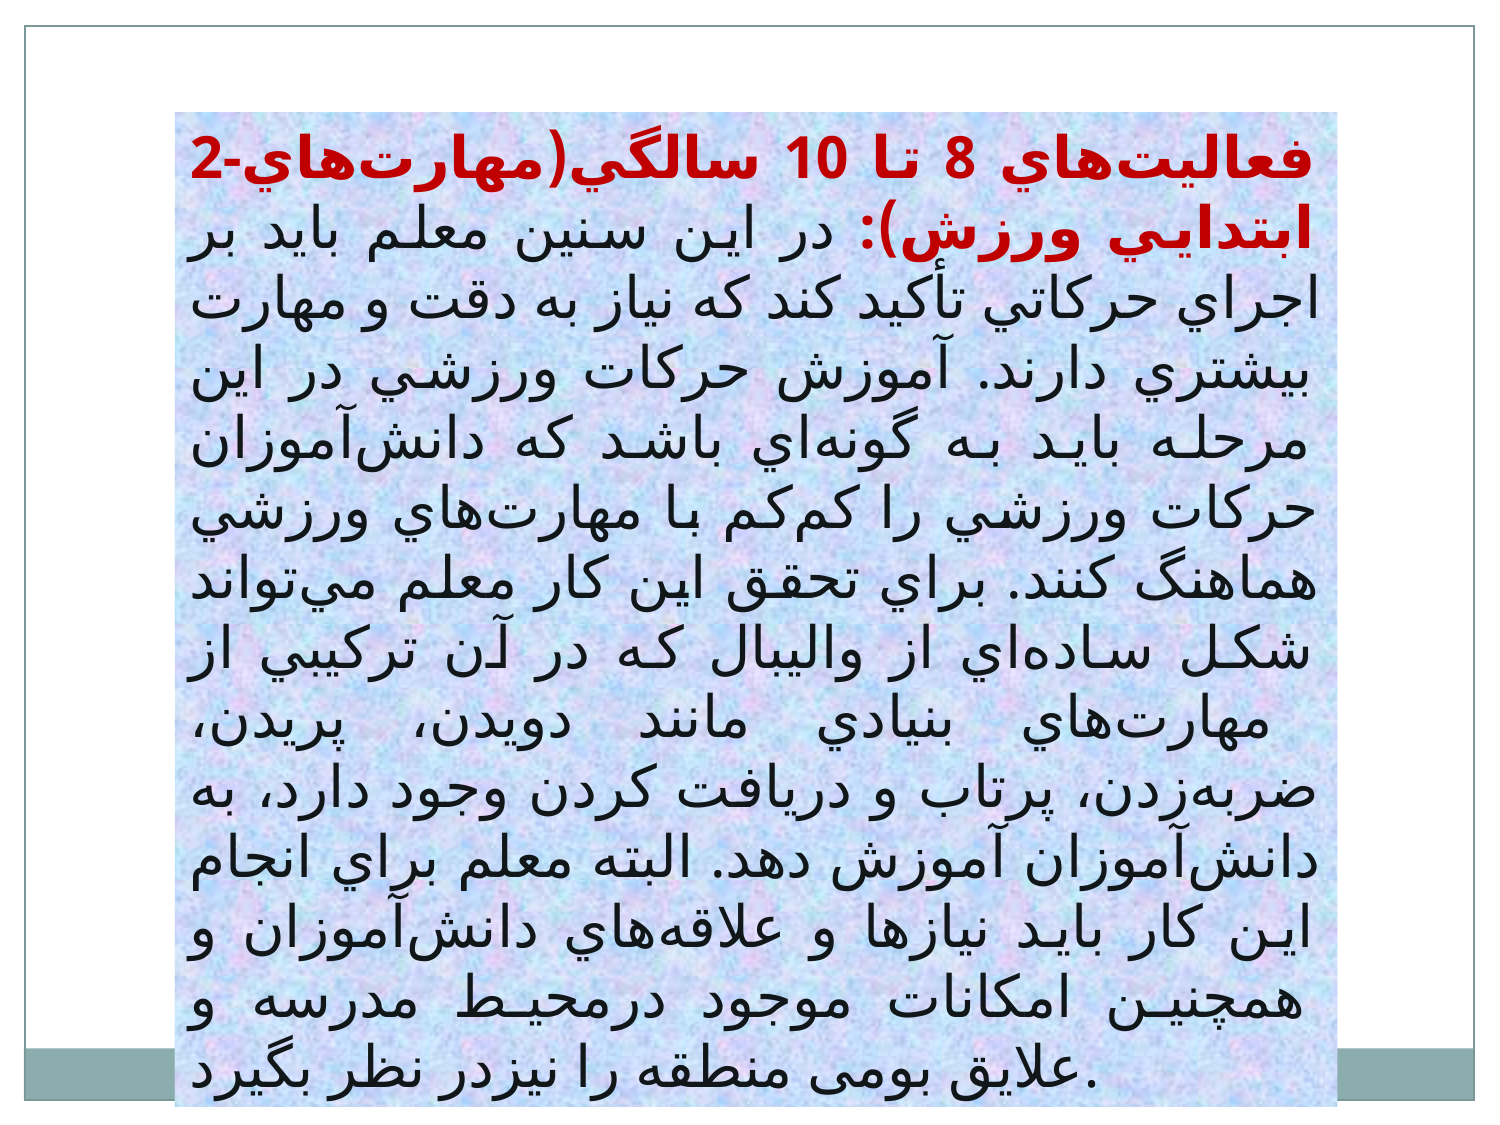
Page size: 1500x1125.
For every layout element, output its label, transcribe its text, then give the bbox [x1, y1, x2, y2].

text_box 2-فعاليت‌هاي 8 تا 10 سالگي(مهارت‌هاي ابتدايي ورزش): در اين سنين معلم بايد بر اجراي حركاتي تأكيد كند كه نياز به دقت و مهارت بيشتري دارند. آموزش حركات ورزشي در اين مرحله بايد به گونه‌اي باشد كه دانش‌آموزان حركات ورزشي را كم‌كم با مهارت‌هاي ورزشي هماهنگ كنند. براي تحقق اين كار معلم مي‌تواند شكل ساده‌اي از واليبال كه در آن تركيبي از مهارت‌هاي بنيادي مانند دويدن، پريدن،‌ ضربه‌زدن، پرتاب و دريافت كردن وجود دارد، به دانش‌آموزان آموزش دهد. البته معلم براي انجام اين كار بايد نيازها و علاقه‌هاي دانش‌آموزان و همچنين امكانات موجود درمحیط مدرسه و علایق بومی منطقه را نیزدر نظر بگیرد. [174, 112, 1338, 1107]
